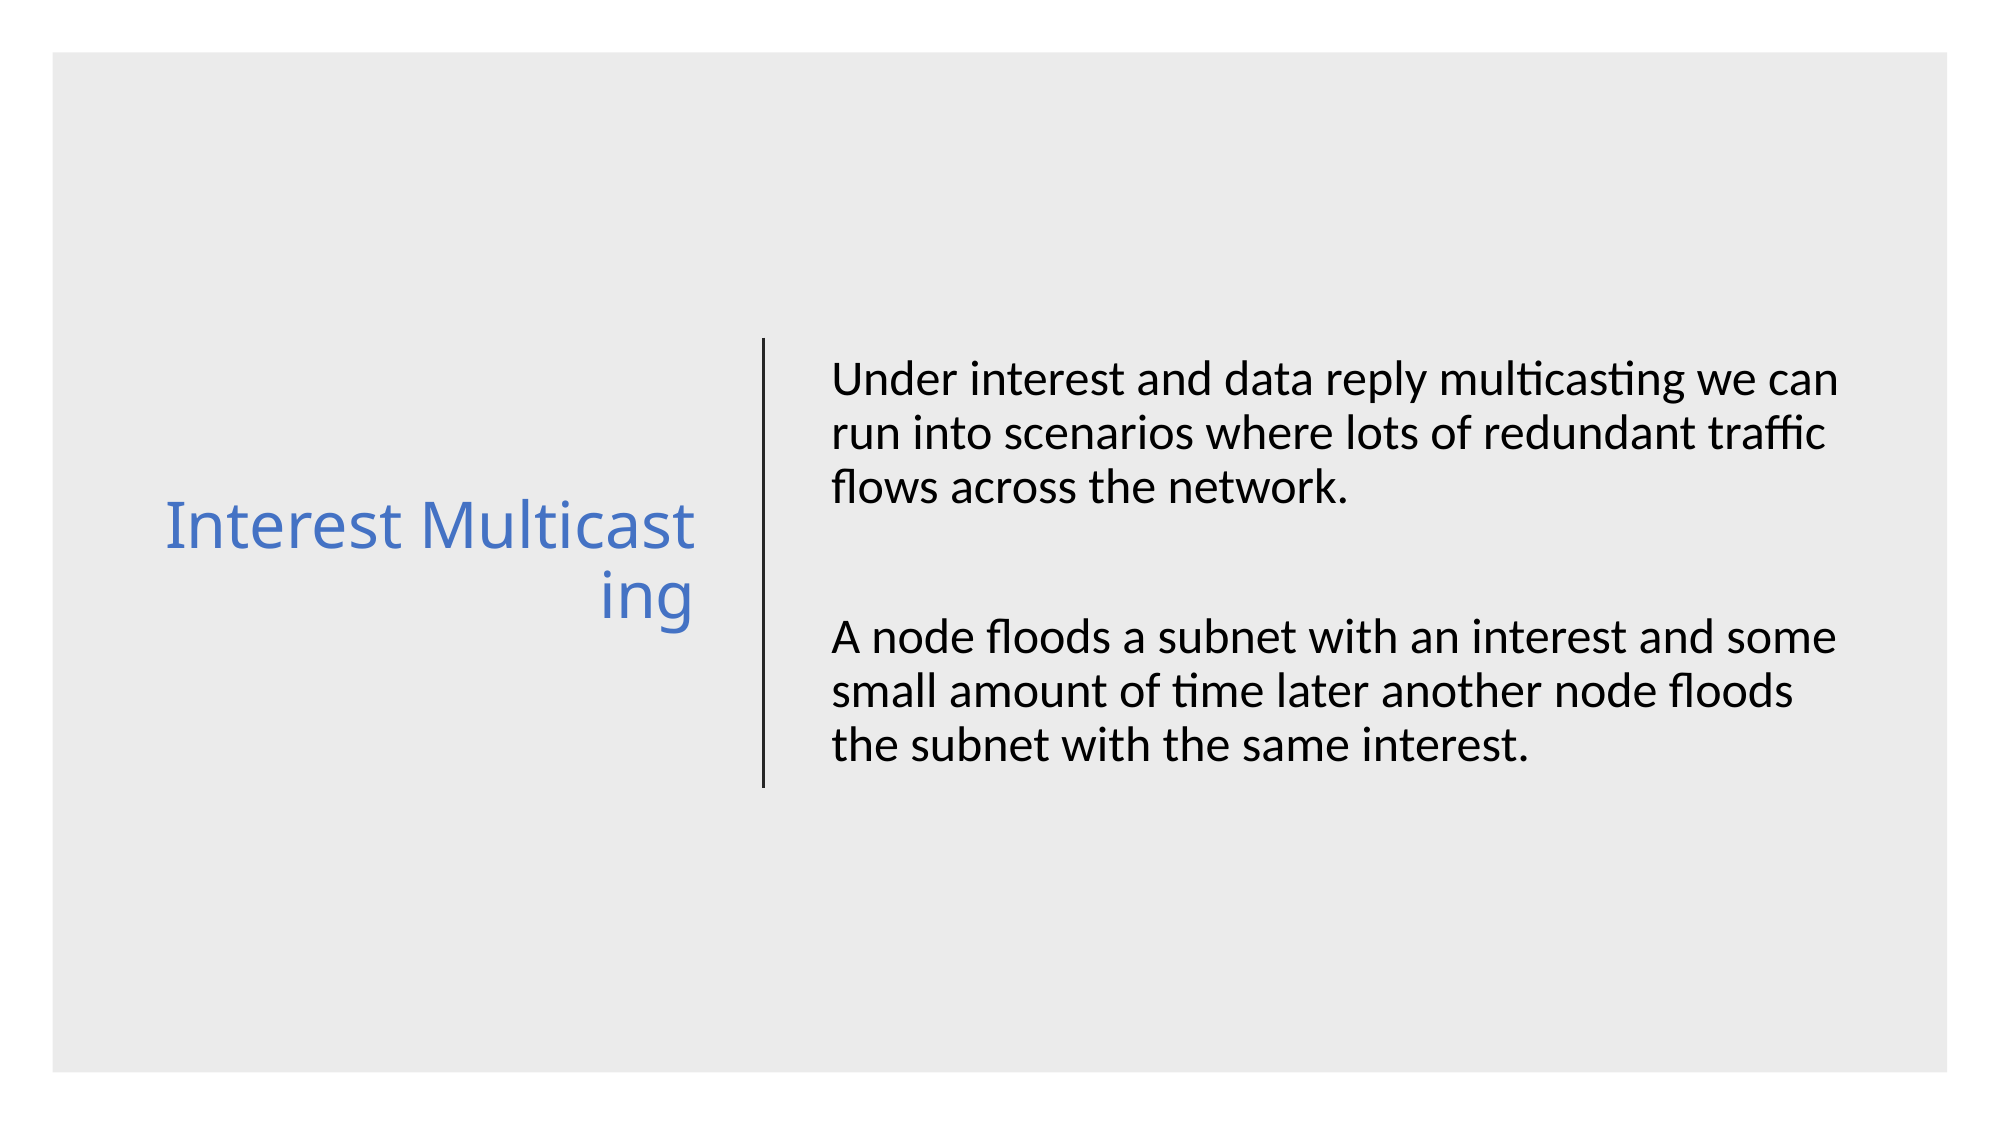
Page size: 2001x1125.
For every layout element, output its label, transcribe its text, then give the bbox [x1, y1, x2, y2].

title Interest Multicasting [137, 158, 711, 967]
list Under interest and data reply multicasting we can run into scenarios where lots of redundant traffic flows across the network. A node floods a subnet with an interest and some small amount of time later another node floods the subnet with the same interest. [816, 158, 1863, 967]
text_box [52, 51, 1948, 1073]
